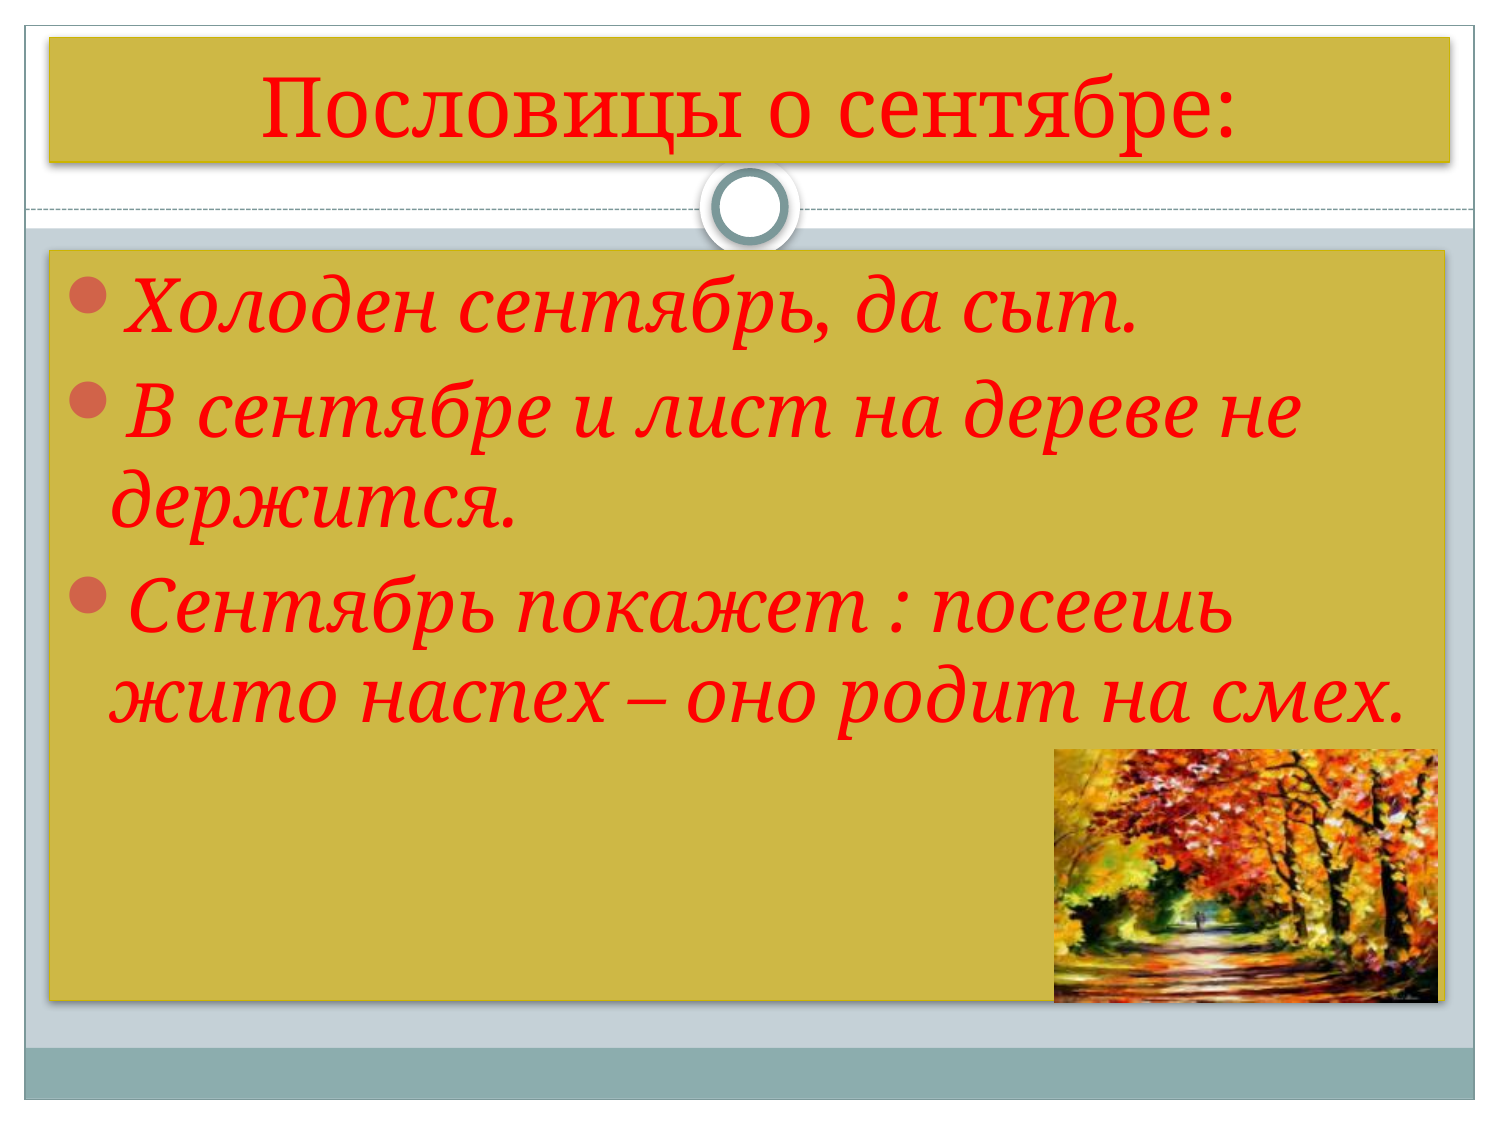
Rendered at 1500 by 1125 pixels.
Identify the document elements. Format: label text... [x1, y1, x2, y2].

title Пословицы о сентябре: [49, 37, 1450, 163]
list Холоден сентябрь, да сыт. В сентябре и лист на дереве не держится. Сентябрь покажет : посеешь жито наспех – оно родит на смех. [49, 250, 1445, 1001]
picture [1054, 749, 1438, 1004]
